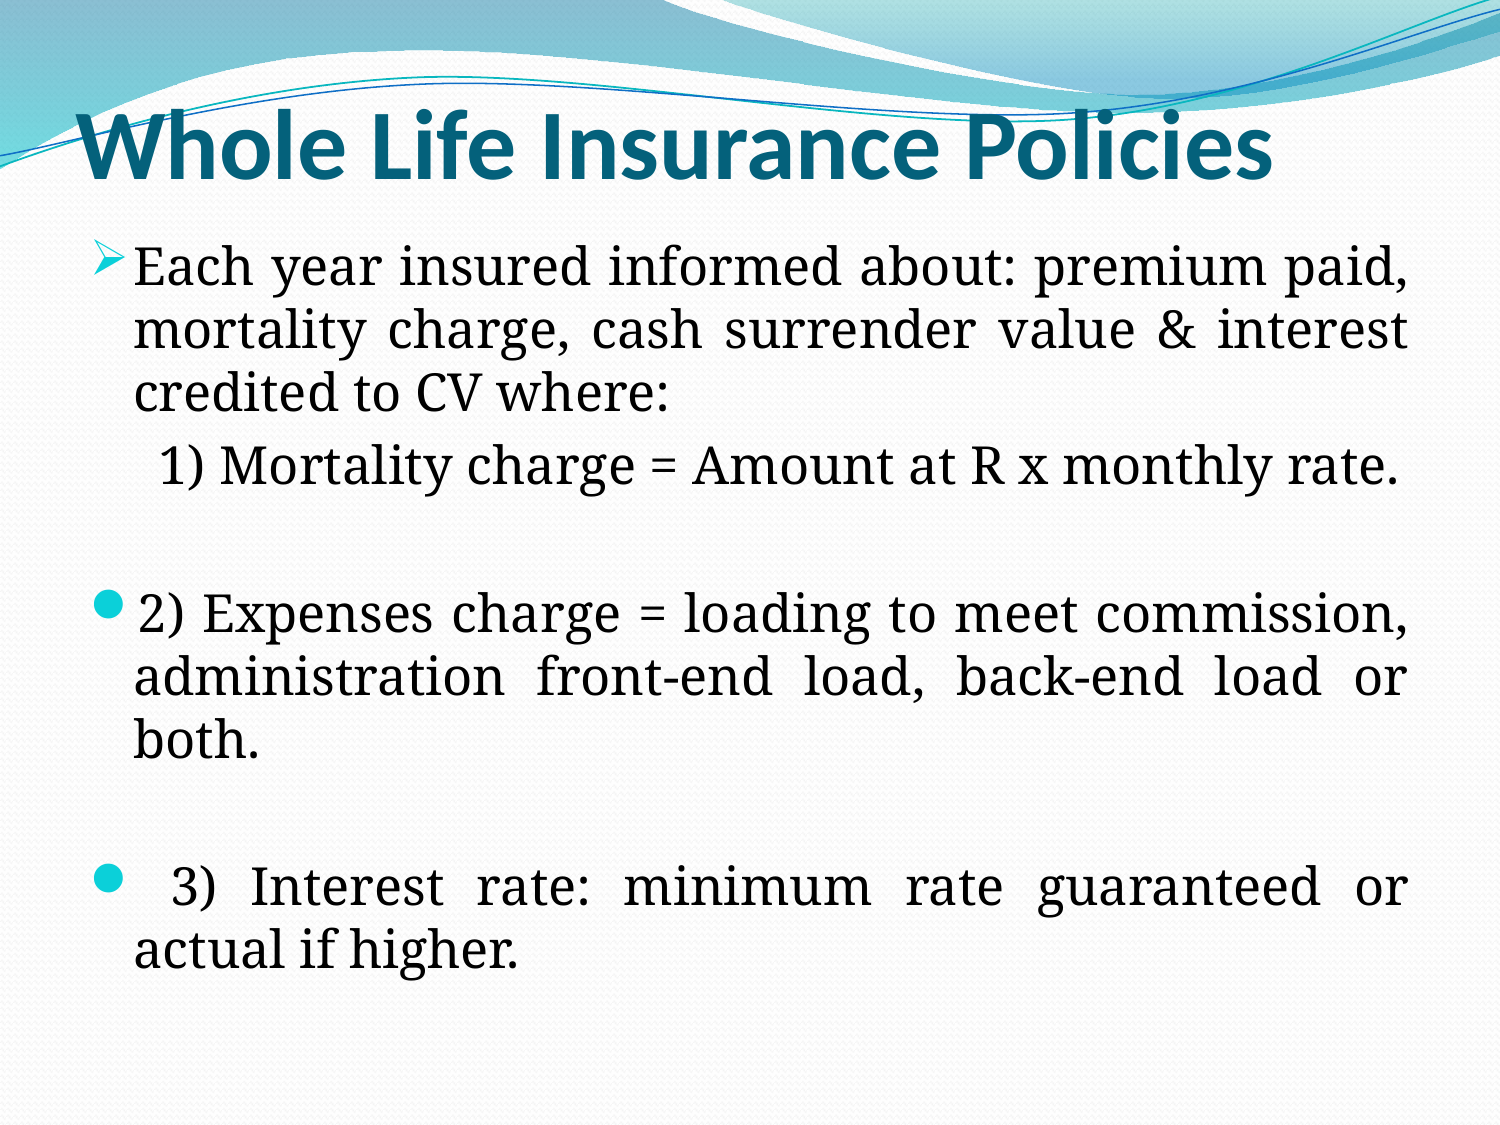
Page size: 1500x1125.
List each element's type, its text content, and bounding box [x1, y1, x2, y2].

list Each year insured informed about: premium paid, mortality charge, cash surrender value & interest credited to CV where: 1) Mortality charge = Amount at R x monthly rate. 2) Expenses charge = loading to meet commission, administration front-end load, back-end load or both. 3) Interest rate: minimum rate guaranteed or actual if higher. [75, 224, 1425, 1038]
title Whole Life Insurance Policies [75, 62, 1425, 200]
